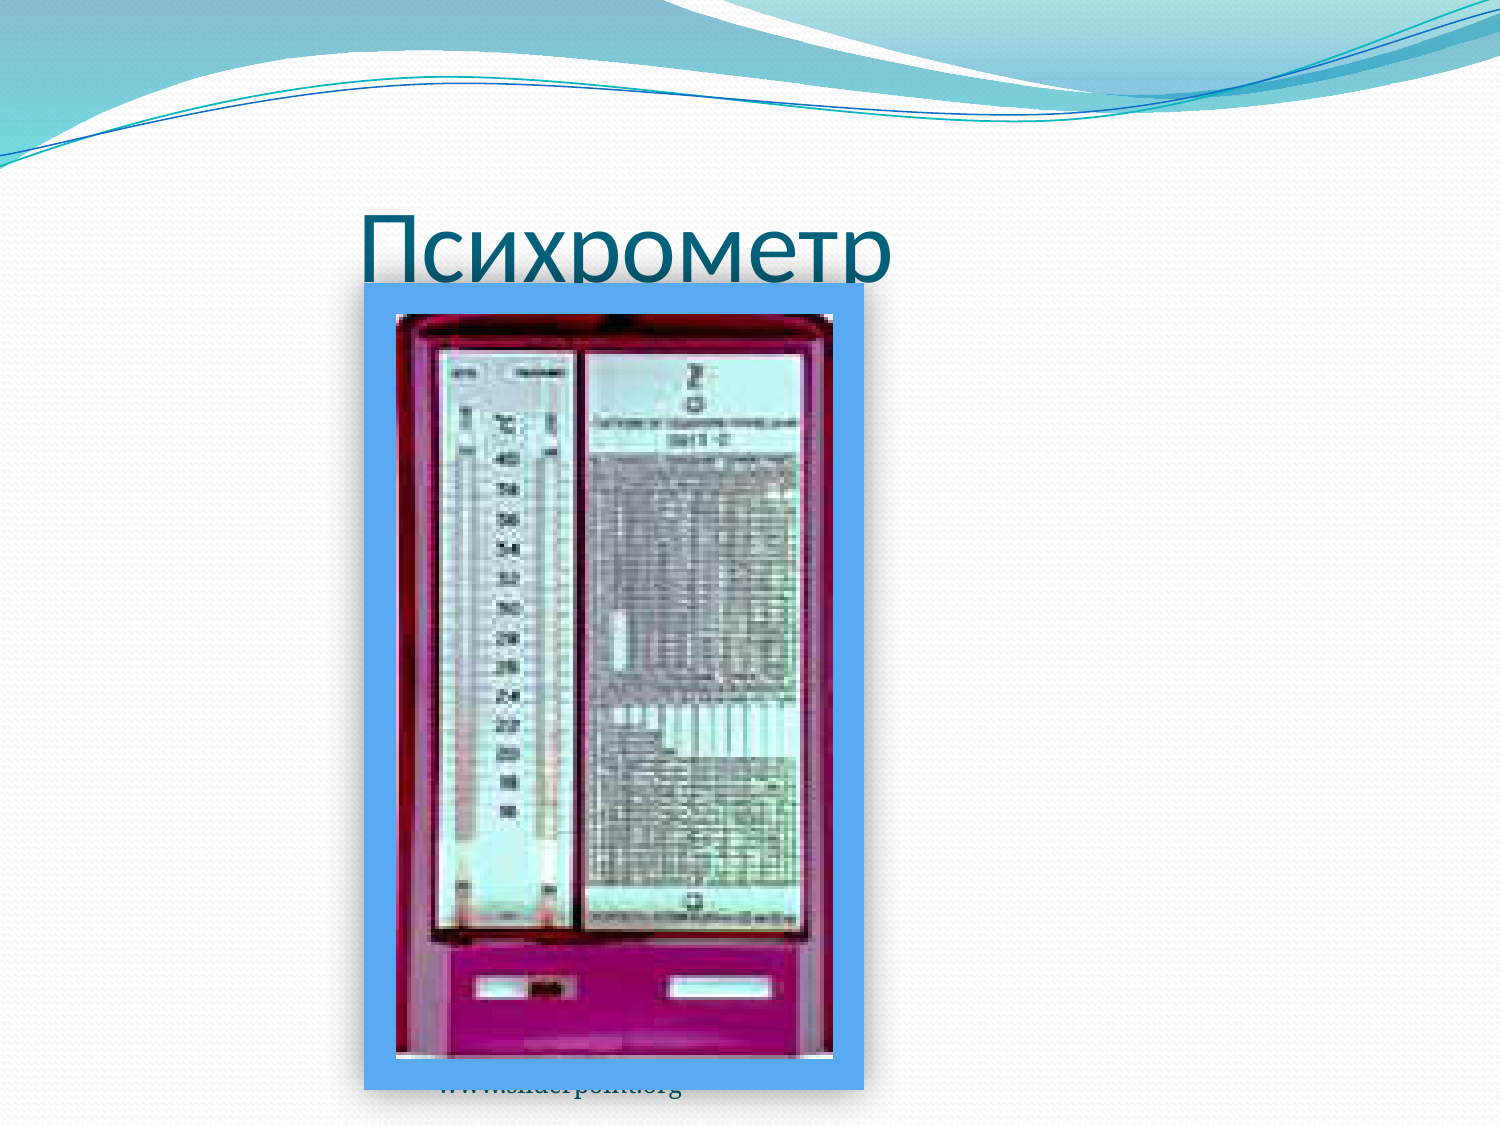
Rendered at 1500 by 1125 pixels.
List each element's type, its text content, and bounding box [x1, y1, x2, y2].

title Психрометр [75, 115, 1425, 303]
footer www.sliderpoint.org [437, 1042, 988, 1103]
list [395, 313, 834, 1060]
